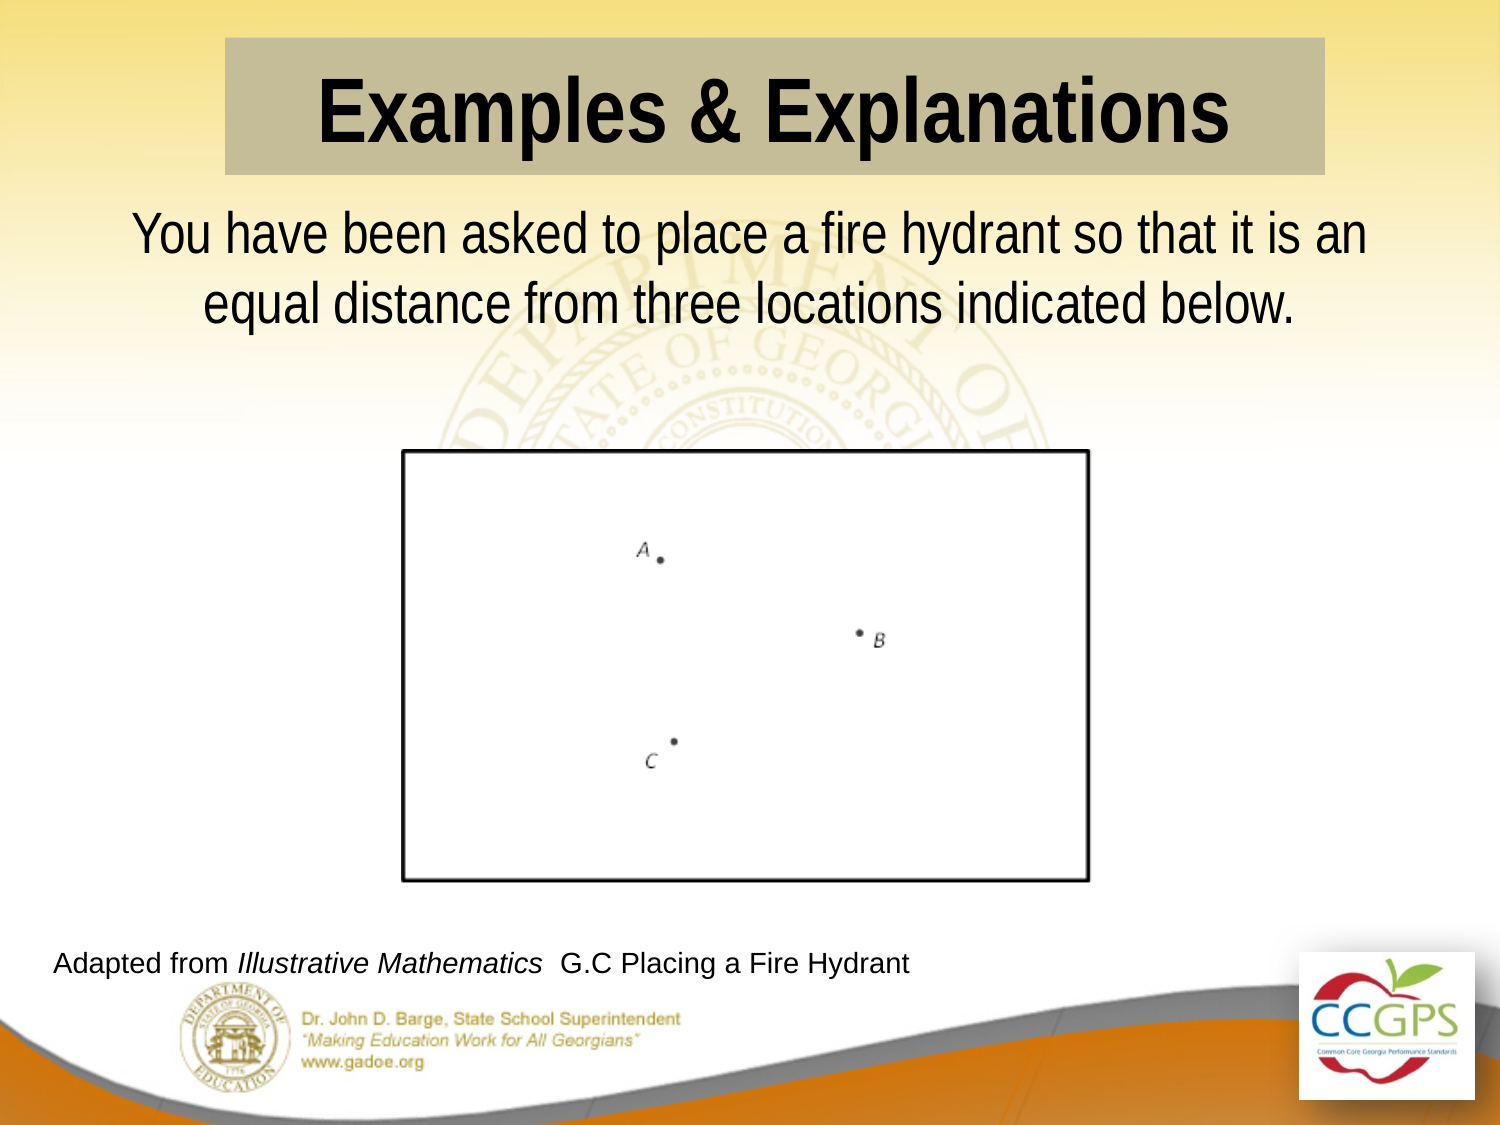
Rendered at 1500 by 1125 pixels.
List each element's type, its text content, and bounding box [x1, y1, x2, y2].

title Examples & Explanations [224, 37, 1326, 176]
text_box Adapted from Illustrative Mathematics G.C Placing a Fire Hydrant [38, 937, 926, 988]
picture [0, 0, 1500, 1125]
subtitle You have been asked to place a fire hydrant so that it is an equal distance from three locations indicated below. [74, 187, 1426, 388]
